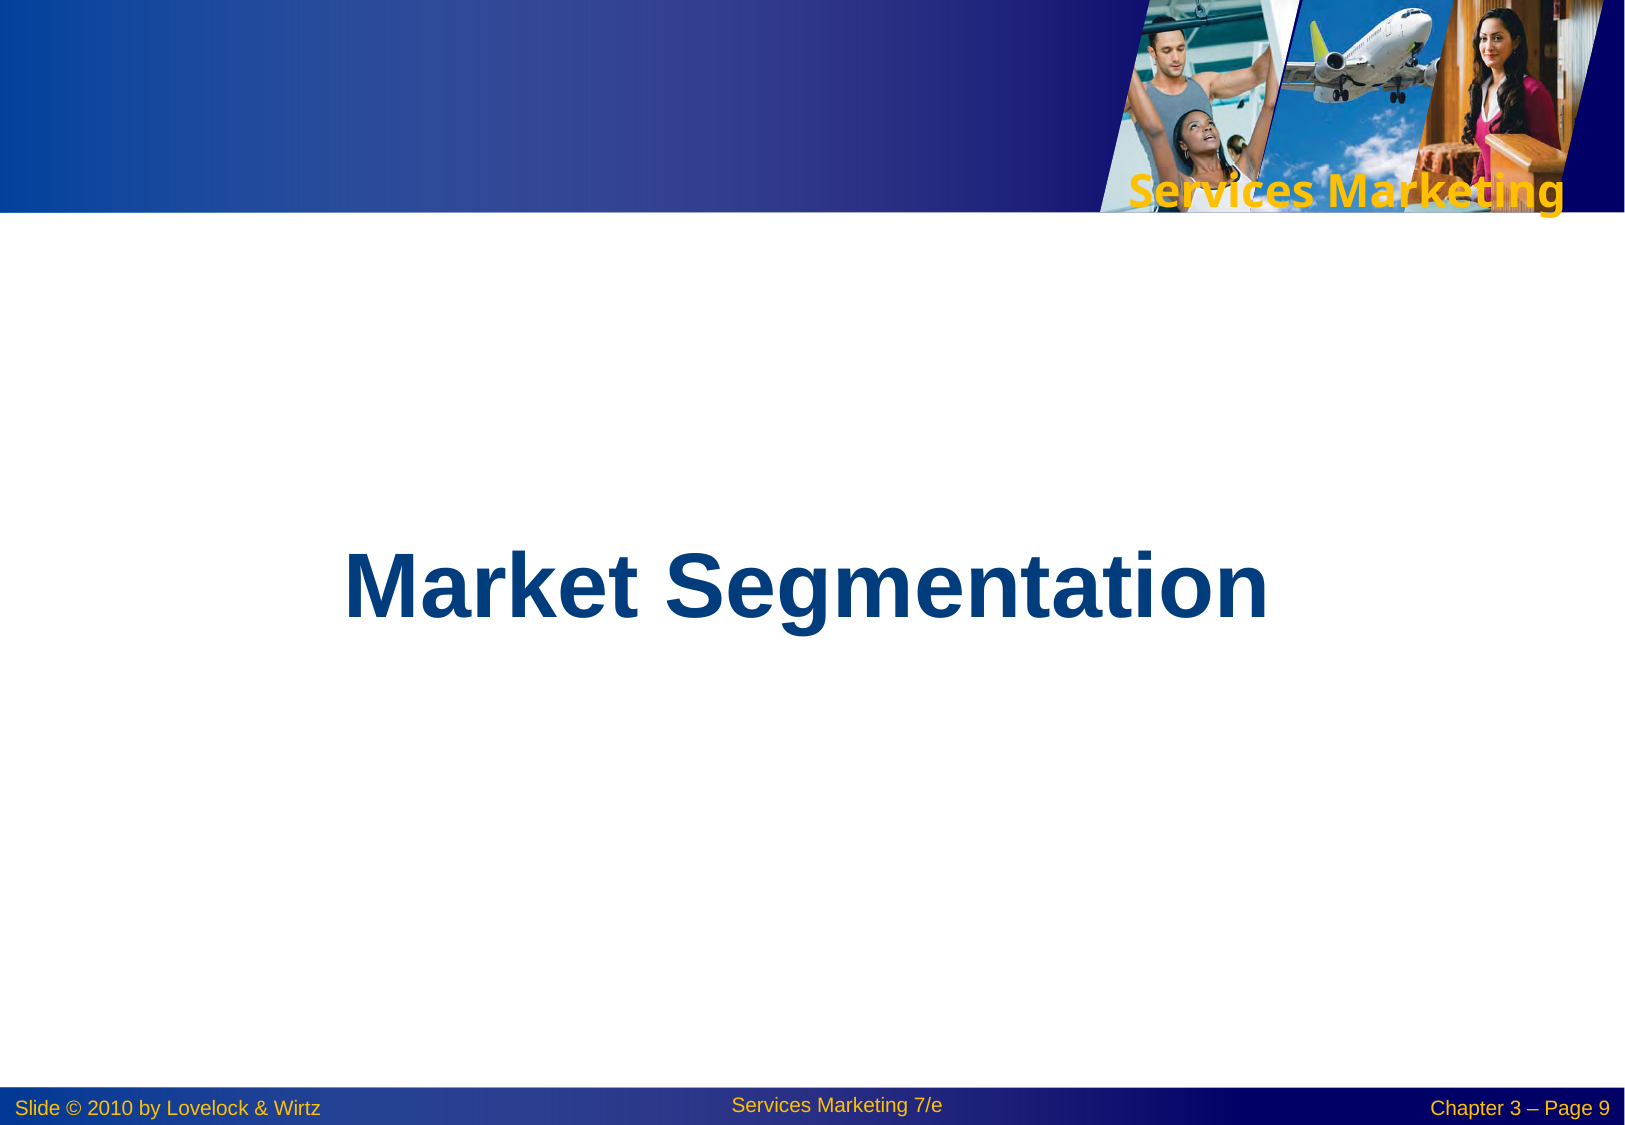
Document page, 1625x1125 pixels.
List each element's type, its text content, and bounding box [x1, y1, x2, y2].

picture [1546, 187, 1556, 202]
text_box Market Segmentation [115, 410, 1500, 740]
picture [1162, 186, 1172, 192]
picture [1100, 0, 1604, 213]
